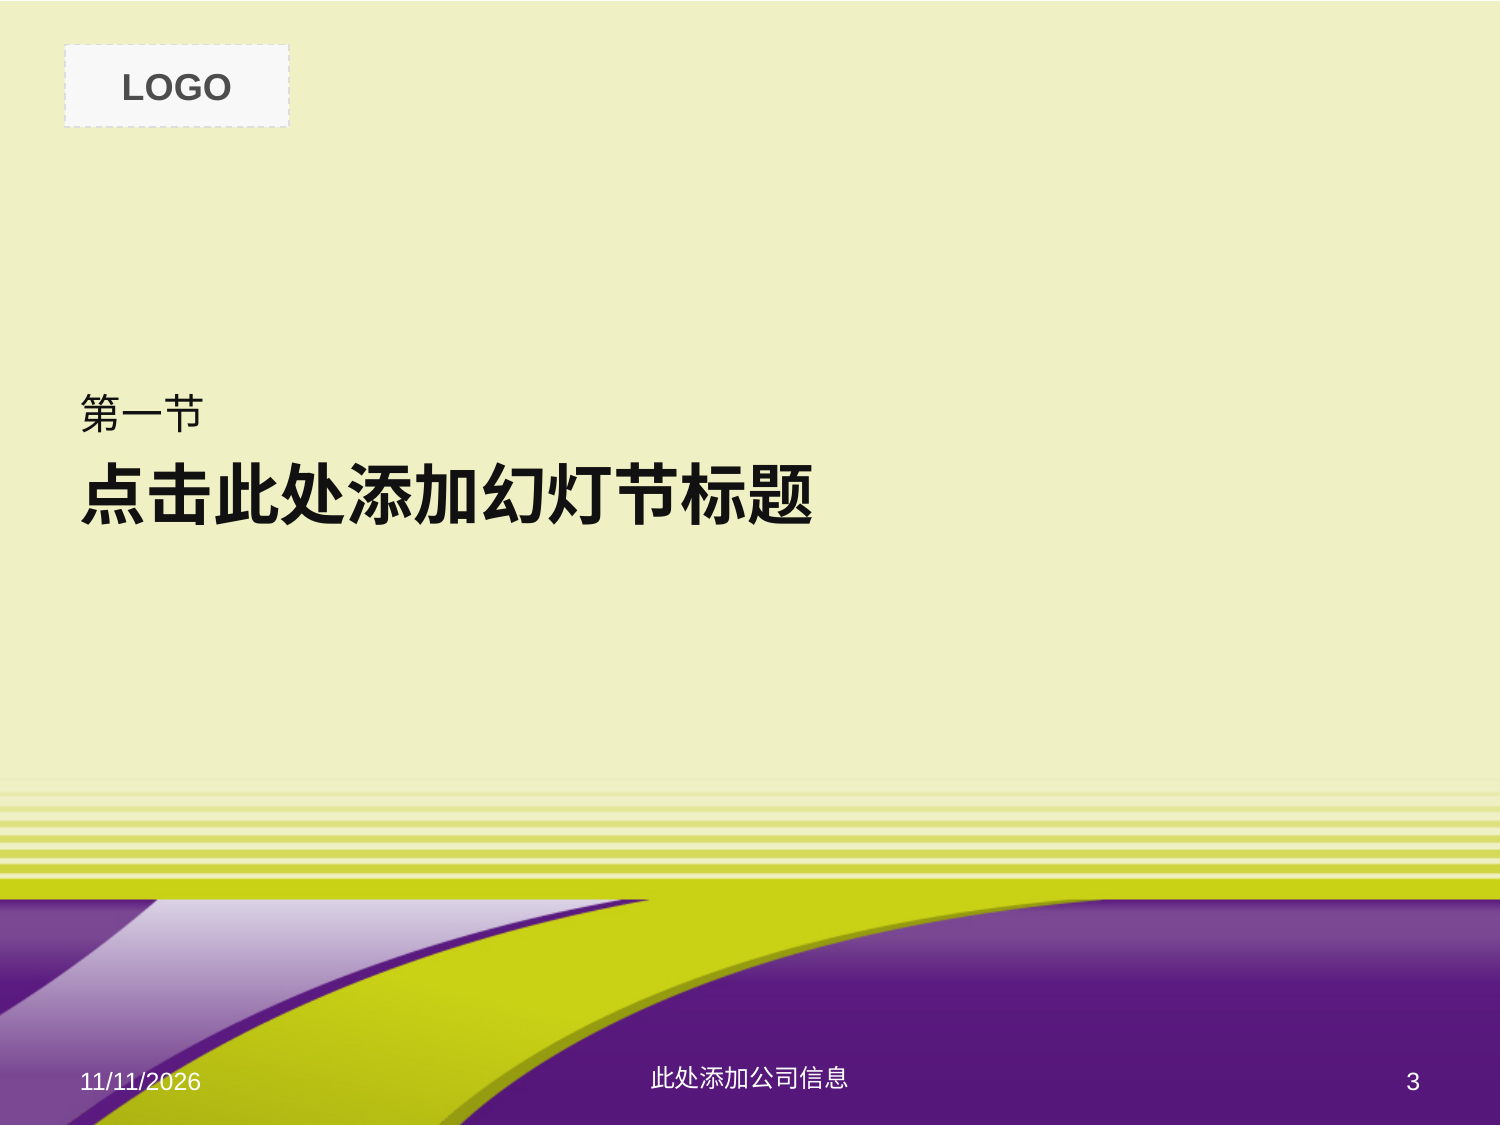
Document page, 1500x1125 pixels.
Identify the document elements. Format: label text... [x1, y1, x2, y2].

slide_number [64, 1058, 415, 1103]
list 第一节 [64, 379, 1436, 446]
picture [0, 1, 1500, 1125]
footer 此处添加公司信息 [512, 1058, 988, 1103]
slide_number 3 [1085, 1058, 1436, 1103]
title 点击此处添加幻灯节标题 [64, 446, 1436, 569]
